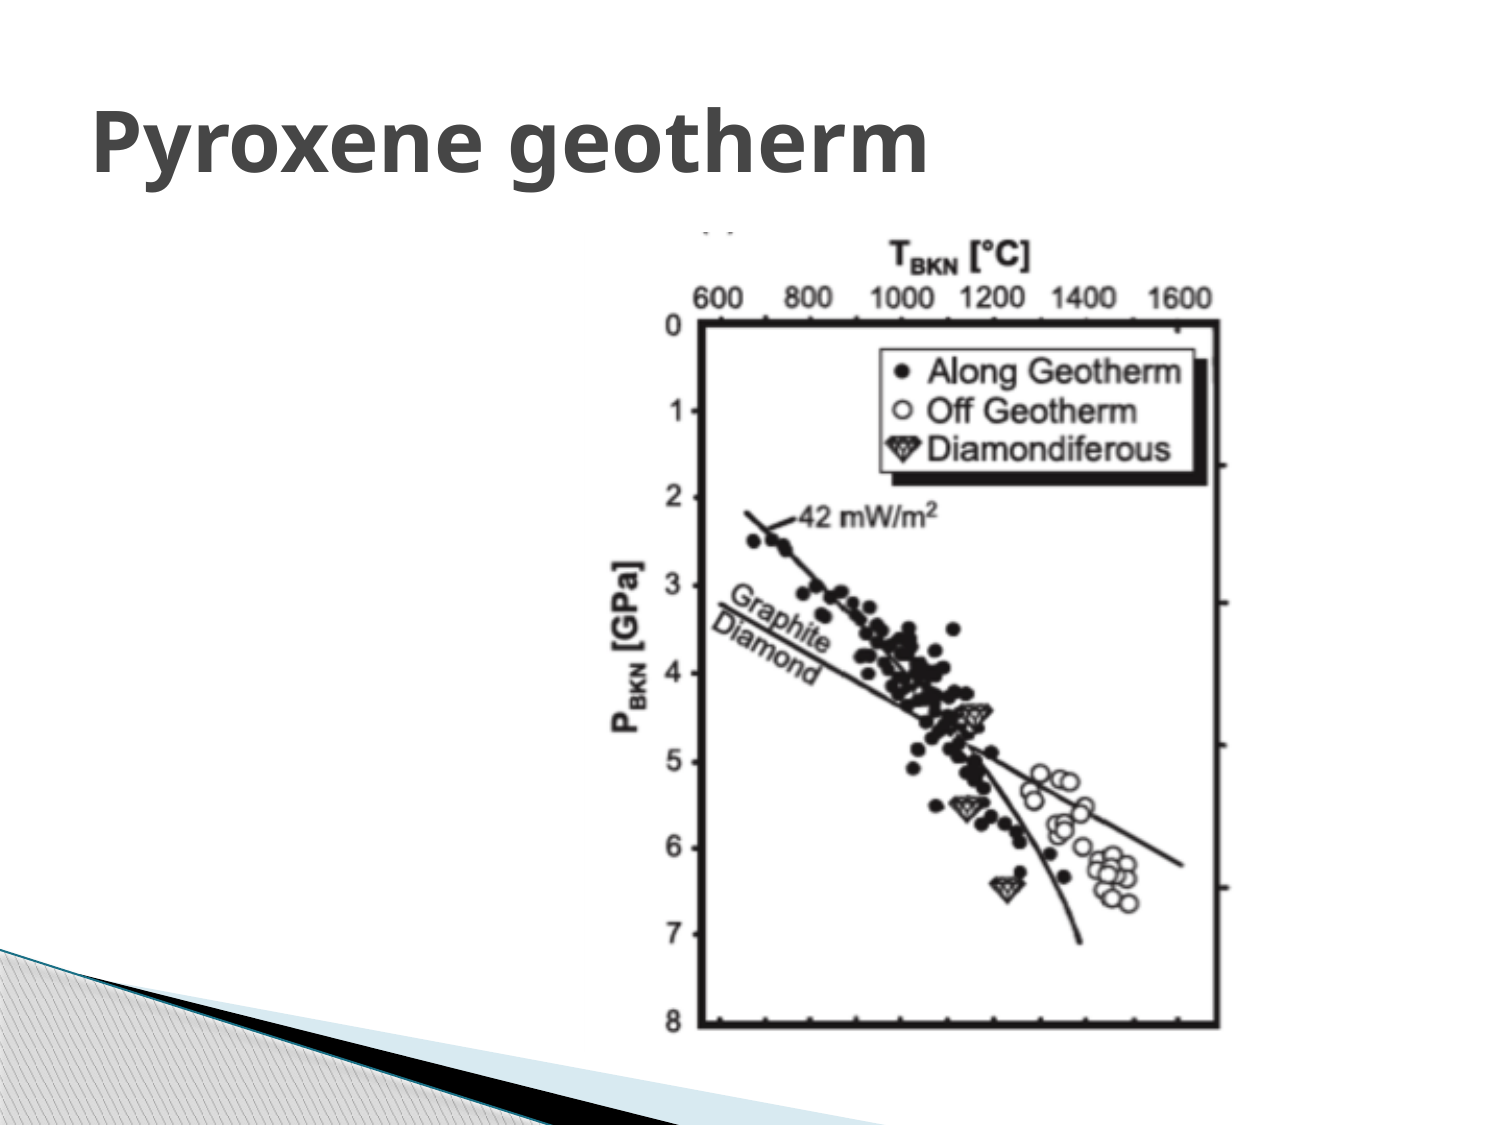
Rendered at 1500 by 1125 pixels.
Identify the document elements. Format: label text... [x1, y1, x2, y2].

title Pyroxene geotherm [75, 45, 1425, 233]
picture [582, 232, 1236, 1054]
